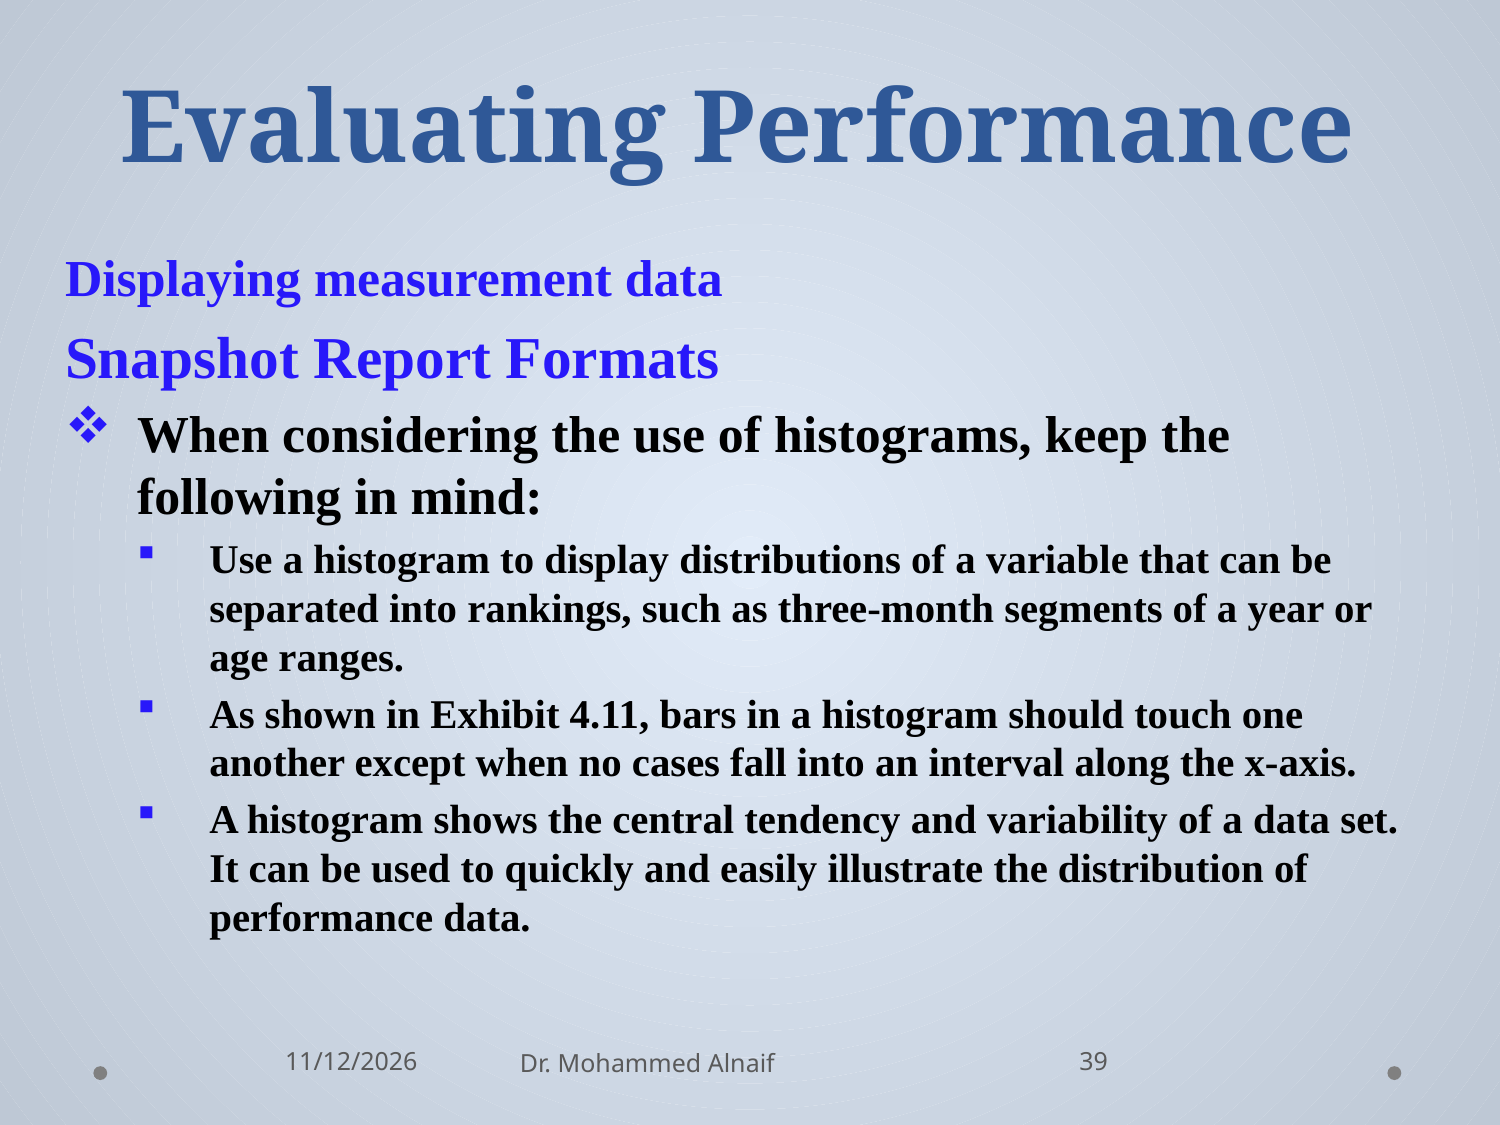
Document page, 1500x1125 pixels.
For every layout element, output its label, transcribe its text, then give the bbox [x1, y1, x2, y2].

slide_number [75, 1025, 425, 1100]
subtitle Displaying measurement data Snapshot Report Formats When considering the use of histograms, keep the following in mind: Use a histogram to display distributions of a variable that can be separated into rankings, such as three-month segments of a year or age ranges. As shown in Exhibit 4.11, bars in a histogram should touch one another except when no cases fall into an interval along the x-axis. A histogram shows the central tendency and variability of a data set. It can be used to quickly and easily illustrate the distribution of performance data. [50, 237, 1438, 1001]
title Evaluating Performance [99, 24, 1376, 191]
slide_number 39 [1074, 1025, 1425, 1100]
footer Dr. Mohammed Alnaif [512, 1025, 988, 1100]
